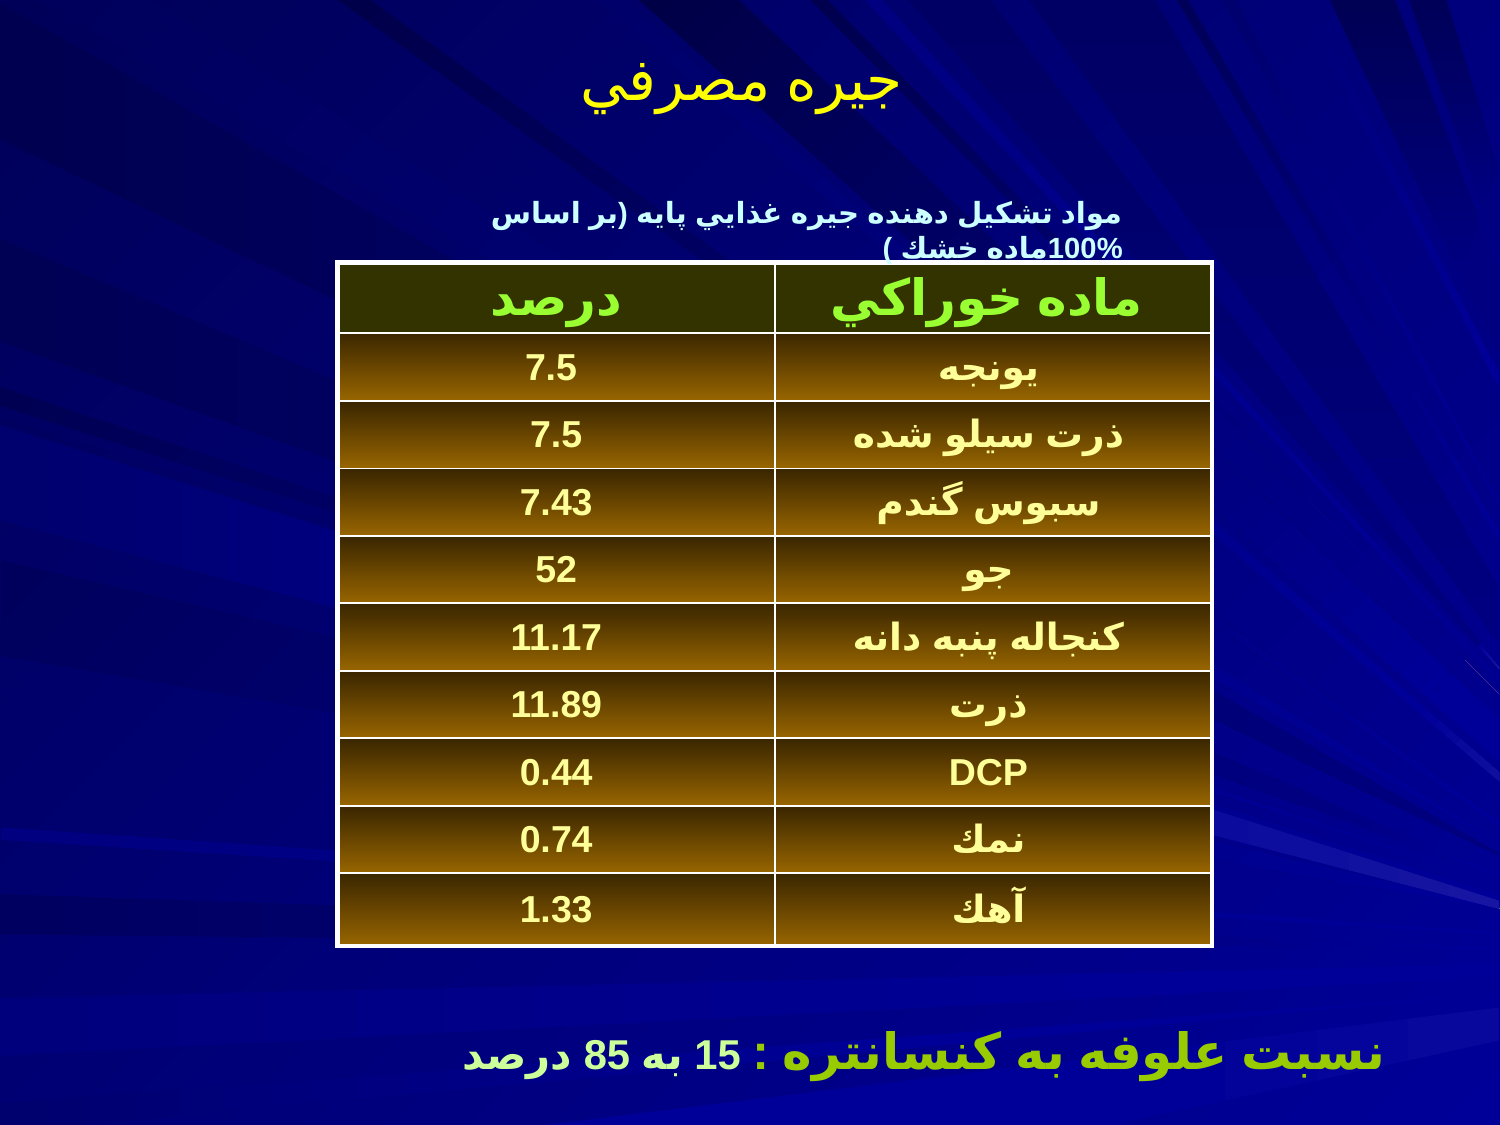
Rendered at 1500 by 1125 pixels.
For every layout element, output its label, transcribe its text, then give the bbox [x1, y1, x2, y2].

table_cell 11.17 [340, 604, 774, 670]
table_cell آهك [776, 874, 1210, 944]
table_cell 7.43 [340, 469, 774, 535]
table_cell DCP [776, 739, 1210, 805]
table_cell 52 [340, 537, 774, 602]
table_cell جو [776, 537, 1210, 602]
table_cell كنجاله پنبه دانه [776, 604, 1210, 670]
table_header ماده خوراكي [776, 265, 1210, 332]
table_cell 1.33 [340, 874, 774, 944]
table_cell نمك [776, 807, 1210, 872]
table_cell 7.5 [340, 402, 774, 468]
table_cell يونجه [776, 334, 1210, 400]
table_cell ذرت سيلو شده [776, 402, 1210, 468]
title جيره مصرفي [74, 24, 1426, 130]
table_cell سبوس گندم [776, 469, 1210, 535]
text_box نسبت علوفه به كنسانتره : 15 به 85 درصد [87, 1012, 1400, 1088]
table_cell 7.5 [340, 334, 774, 400]
table_cell 0.74 [340, 807, 774, 872]
table_cell ذرت [776, 672, 1210, 737]
table_cell 0.44 [340, 739, 774, 805]
text_box مواد تشكيل دهنده جيره غذايي پايه (بر اساس %100ماده خشك ) [362, 187, 1138, 273]
table_header درصد [340, 265, 774, 332]
table_cell 11.89 [340, 672, 774, 737]
